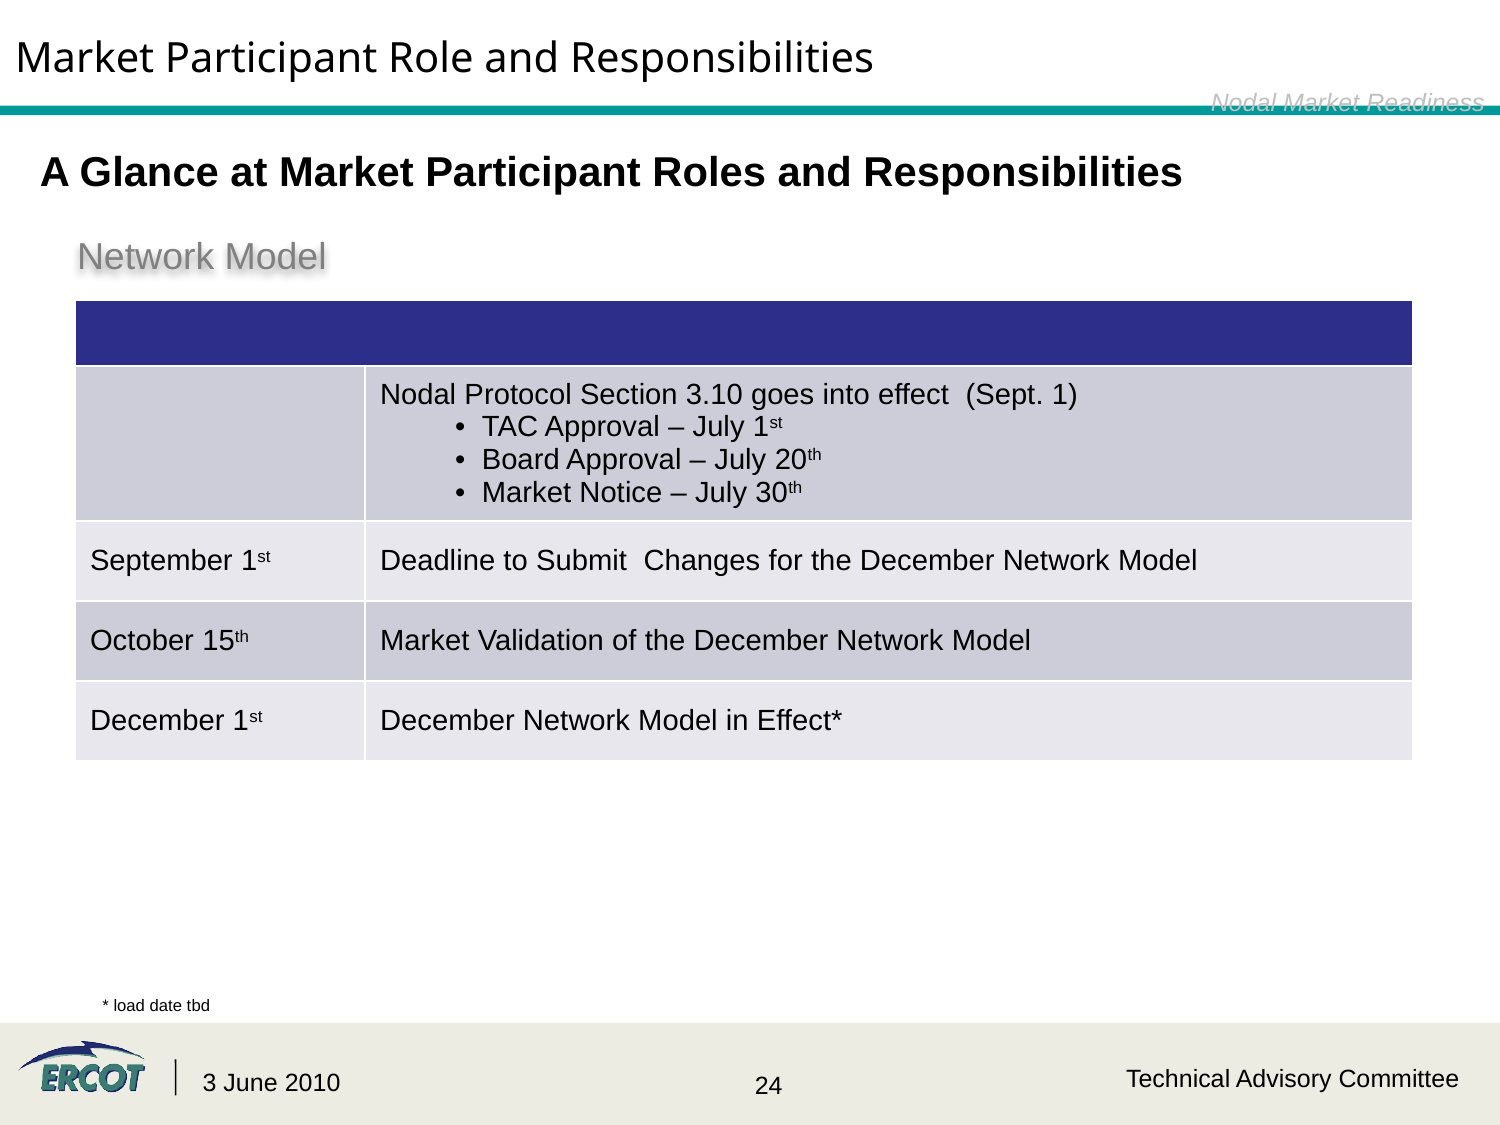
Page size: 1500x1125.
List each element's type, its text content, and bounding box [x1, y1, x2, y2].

picture [10, 1031, 151, 1111]
text_box Market Participant Role and Responsibilities and Responsibilities [0, 0, 1500, 113]
text_box A Glance at Market Participant Roles and Responsibilities [24, 137, 1500, 203]
table_cell September 1st [76, 522, 364, 600]
footer Technical Advisory Committee [1012, 1054, 1476, 1125]
table_cell December Network Model in Effect* [366, 682, 1412, 760]
table_cell October 15th [76, 602, 364, 680]
text_box * load date tbd [87, 987, 438, 1023]
text_box Network Model [62, 224, 525, 285]
table_header [76, 301, 1412, 365]
table_cell Nodal Protocol Section 3.10 goes into effect (Sept. 1) TAC Approval – July 1st Board Approval – July 20th Market Notice – July 30th [366, 367, 1412, 520]
text_box Nodal Market Readiness [950, 79, 1500, 125]
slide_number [187, 1059, 538, 1125]
table_cell [76, 367, 364, 520]
table_cell Deadline to Submit Changes for the December Network Model [366, 522, 1412, 600]
table_cell December 1st [76, 682, 364, 760]
table_cell Market Validation of the December Network Model [366, 602, 1412, 680]
